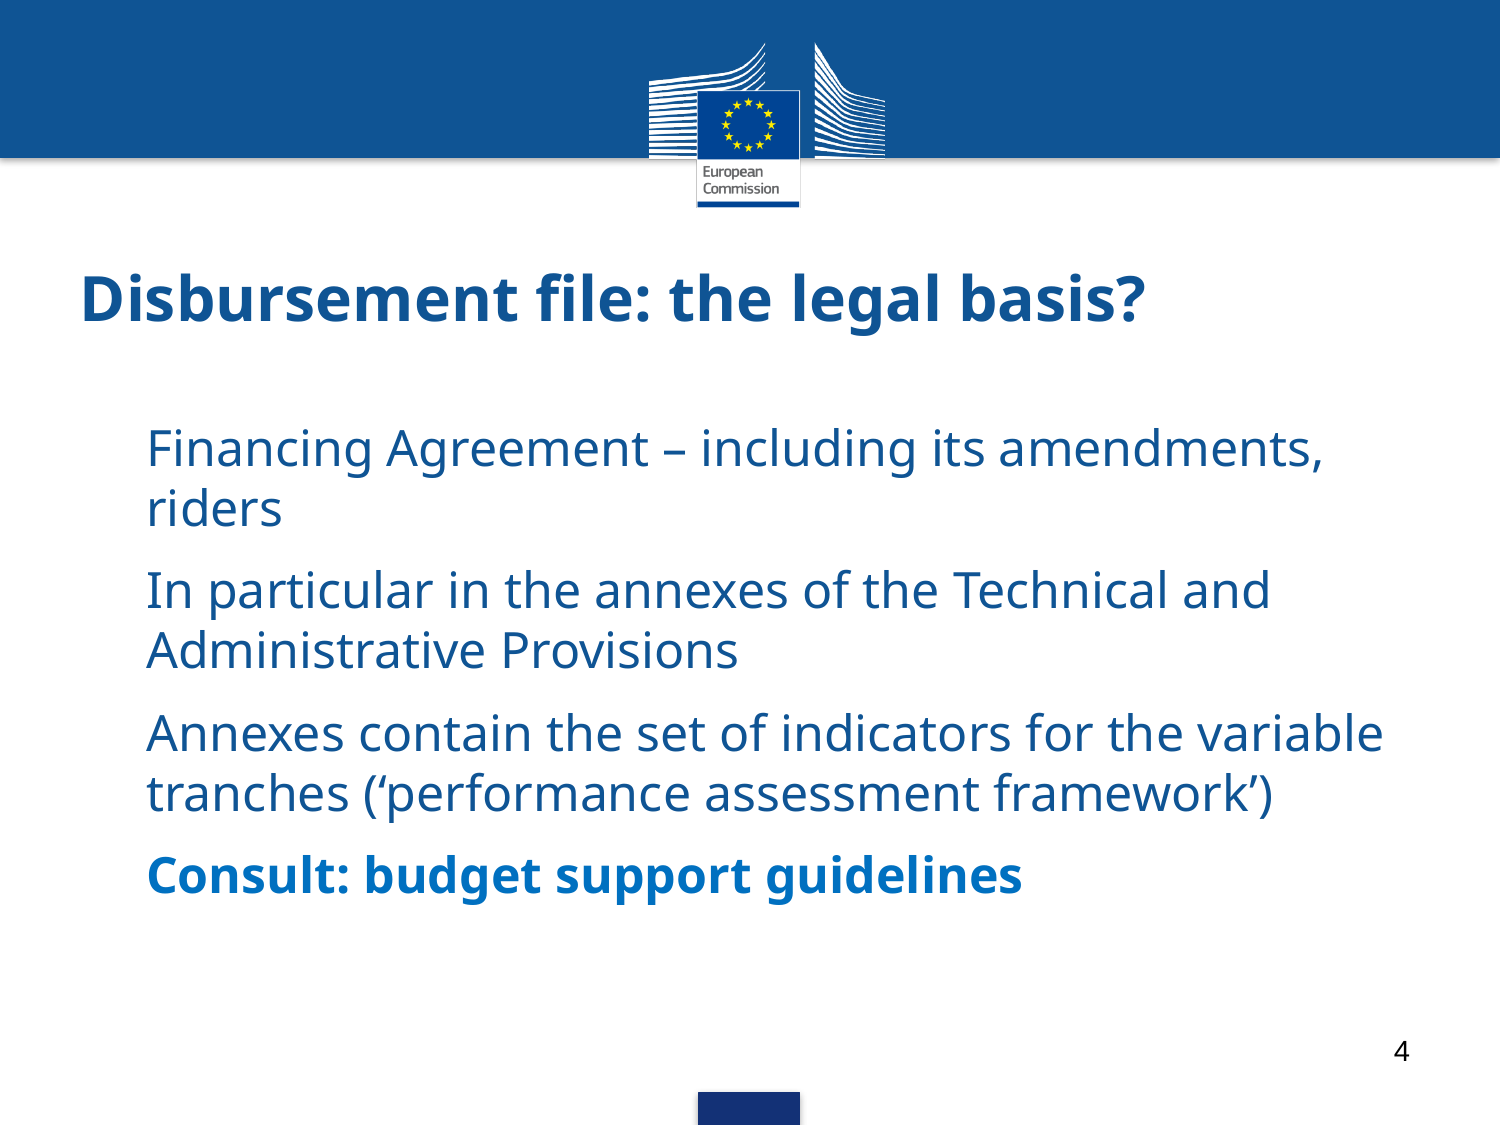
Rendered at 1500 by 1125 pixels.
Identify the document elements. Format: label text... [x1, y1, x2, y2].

title Disbursement file: the legal basis? [64, 219, 1415, 374]
list Financing Agreement – including its amendments, riders In particular in the annexes of the Technical and Administrative Provisions Annexes contain the set of indicators for the variable tranches (‘performance assessment framework’) Consult: budget support guidelines [75, 408, 1425, 988]
slide_number 4 [1074, 1024, 1425, 1103]
picture [649, 42, 885, 208]
